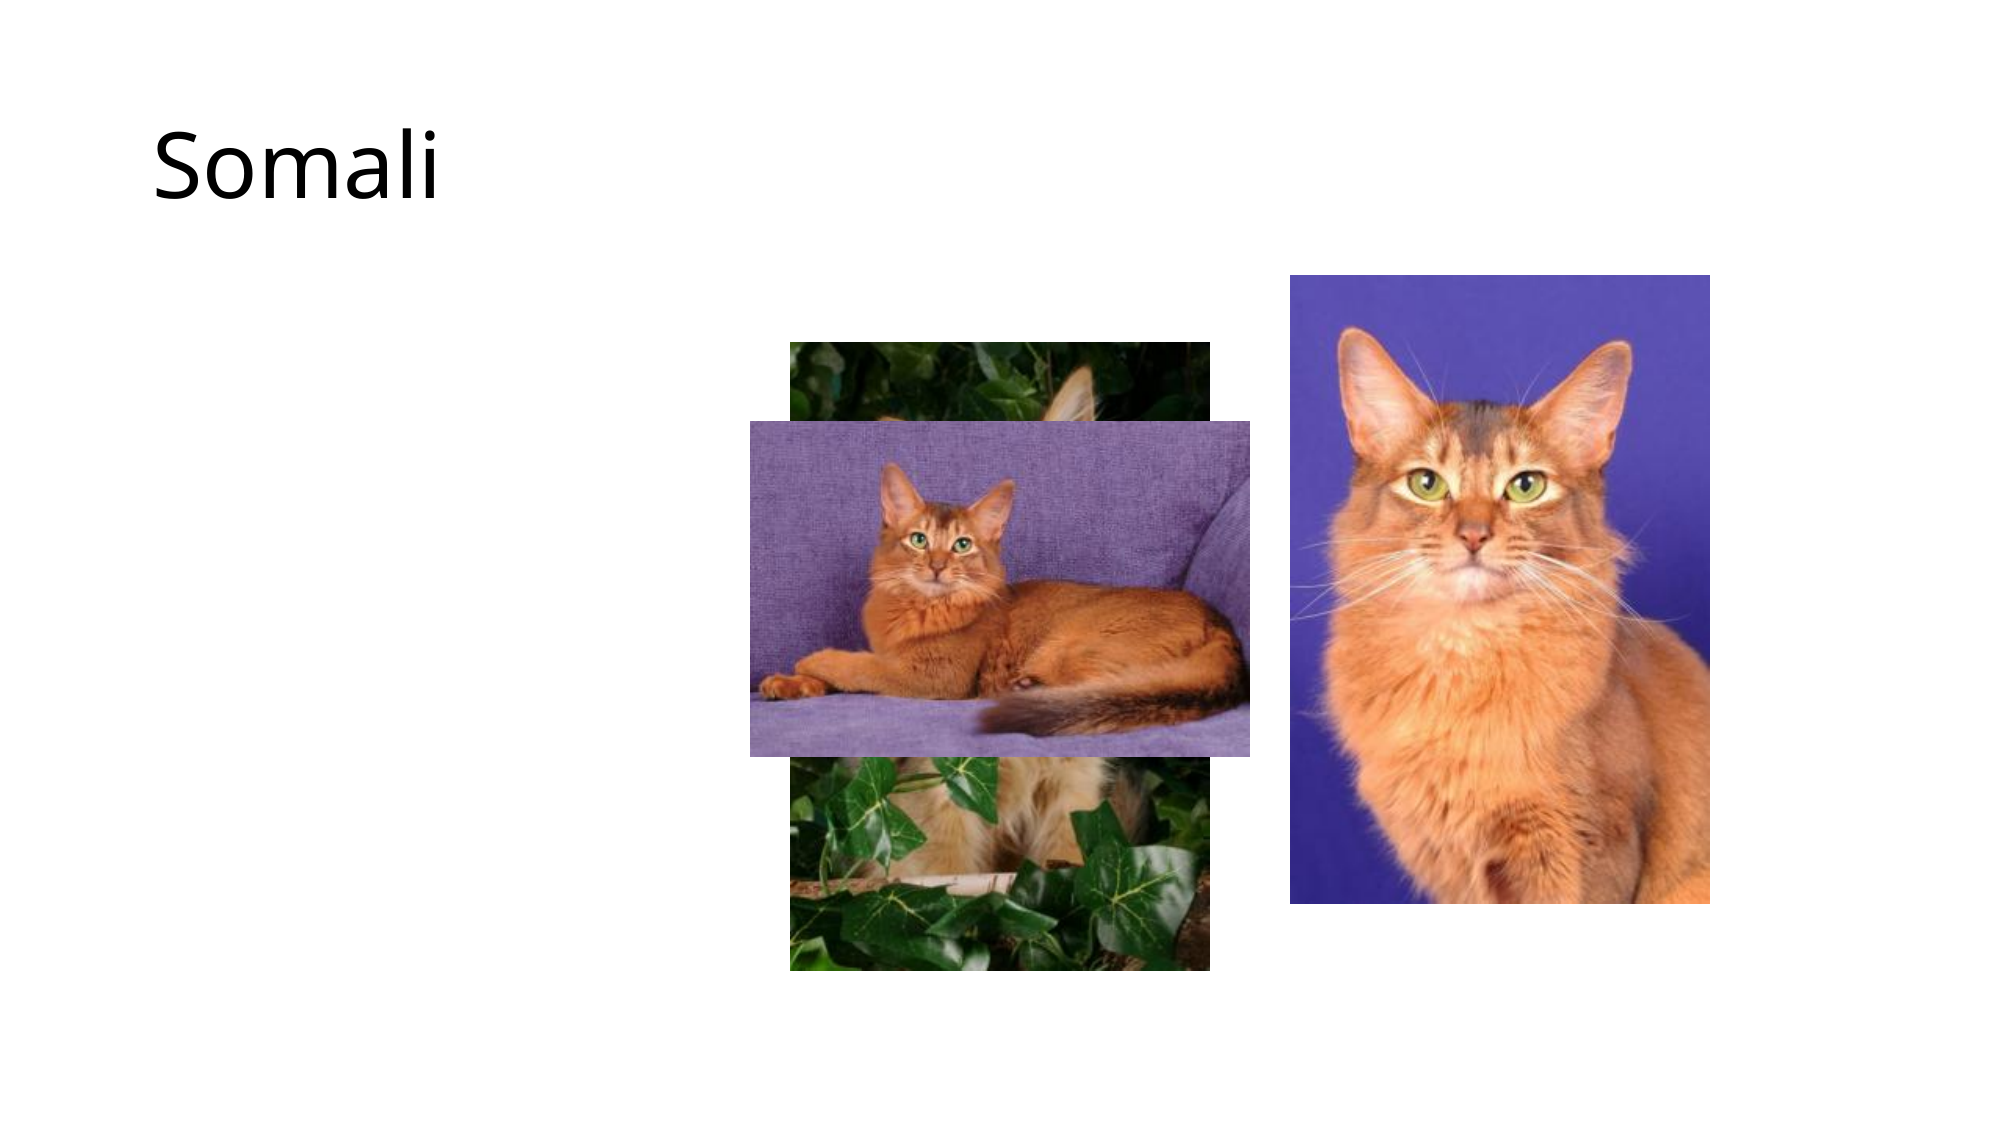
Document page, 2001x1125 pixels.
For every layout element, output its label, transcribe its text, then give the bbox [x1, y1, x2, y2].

picture [1290, 274, 1710, 904]
title Somali [137, 59, 1863, 278]
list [790, 342, 1210, 421]
picture [749, 421, 1250, 757]
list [790, 757, 1210, 971]
